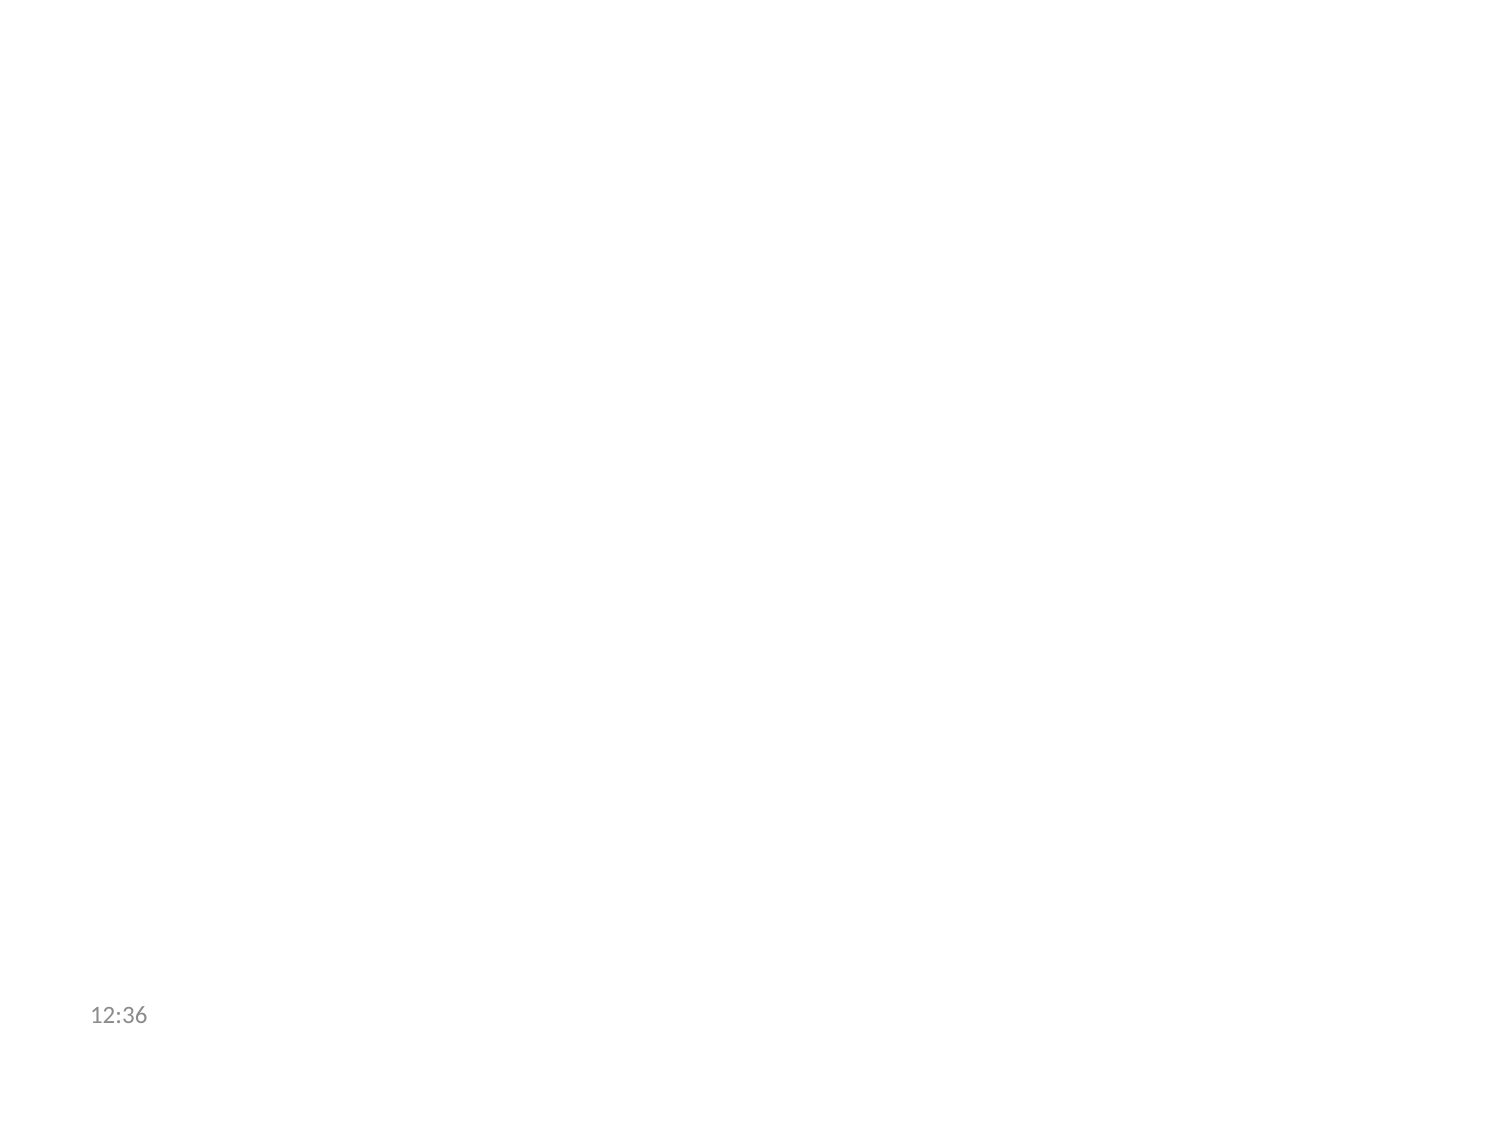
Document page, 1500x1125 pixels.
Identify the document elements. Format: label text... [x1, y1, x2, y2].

text_box 15:35 [75, 983, 425, 1044]
